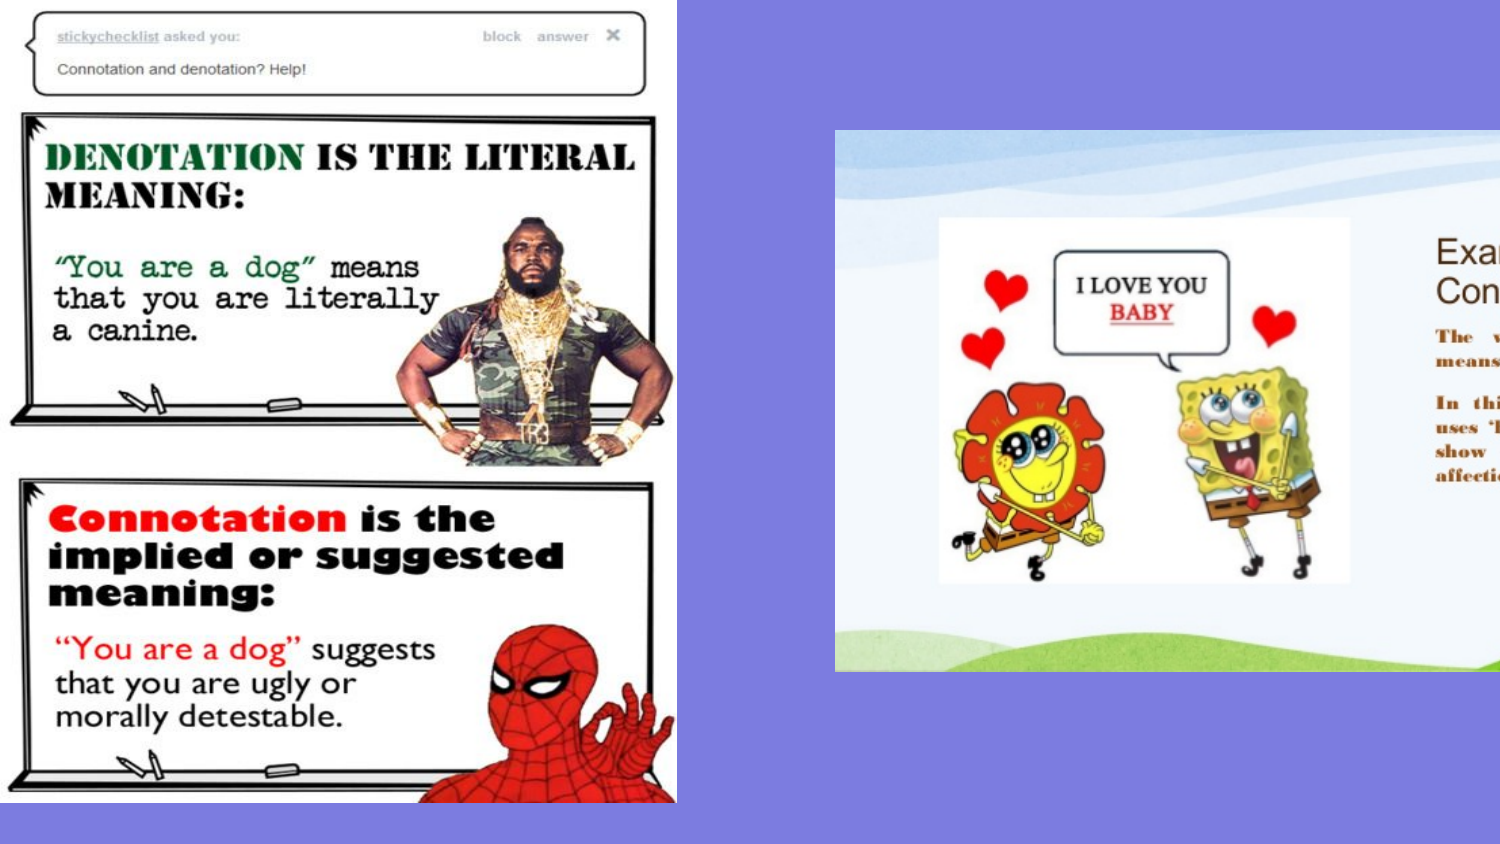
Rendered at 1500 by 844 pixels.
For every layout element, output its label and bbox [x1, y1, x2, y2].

picture [835, 130, 1500, 672]
picture [0, 0, 677, 803]
